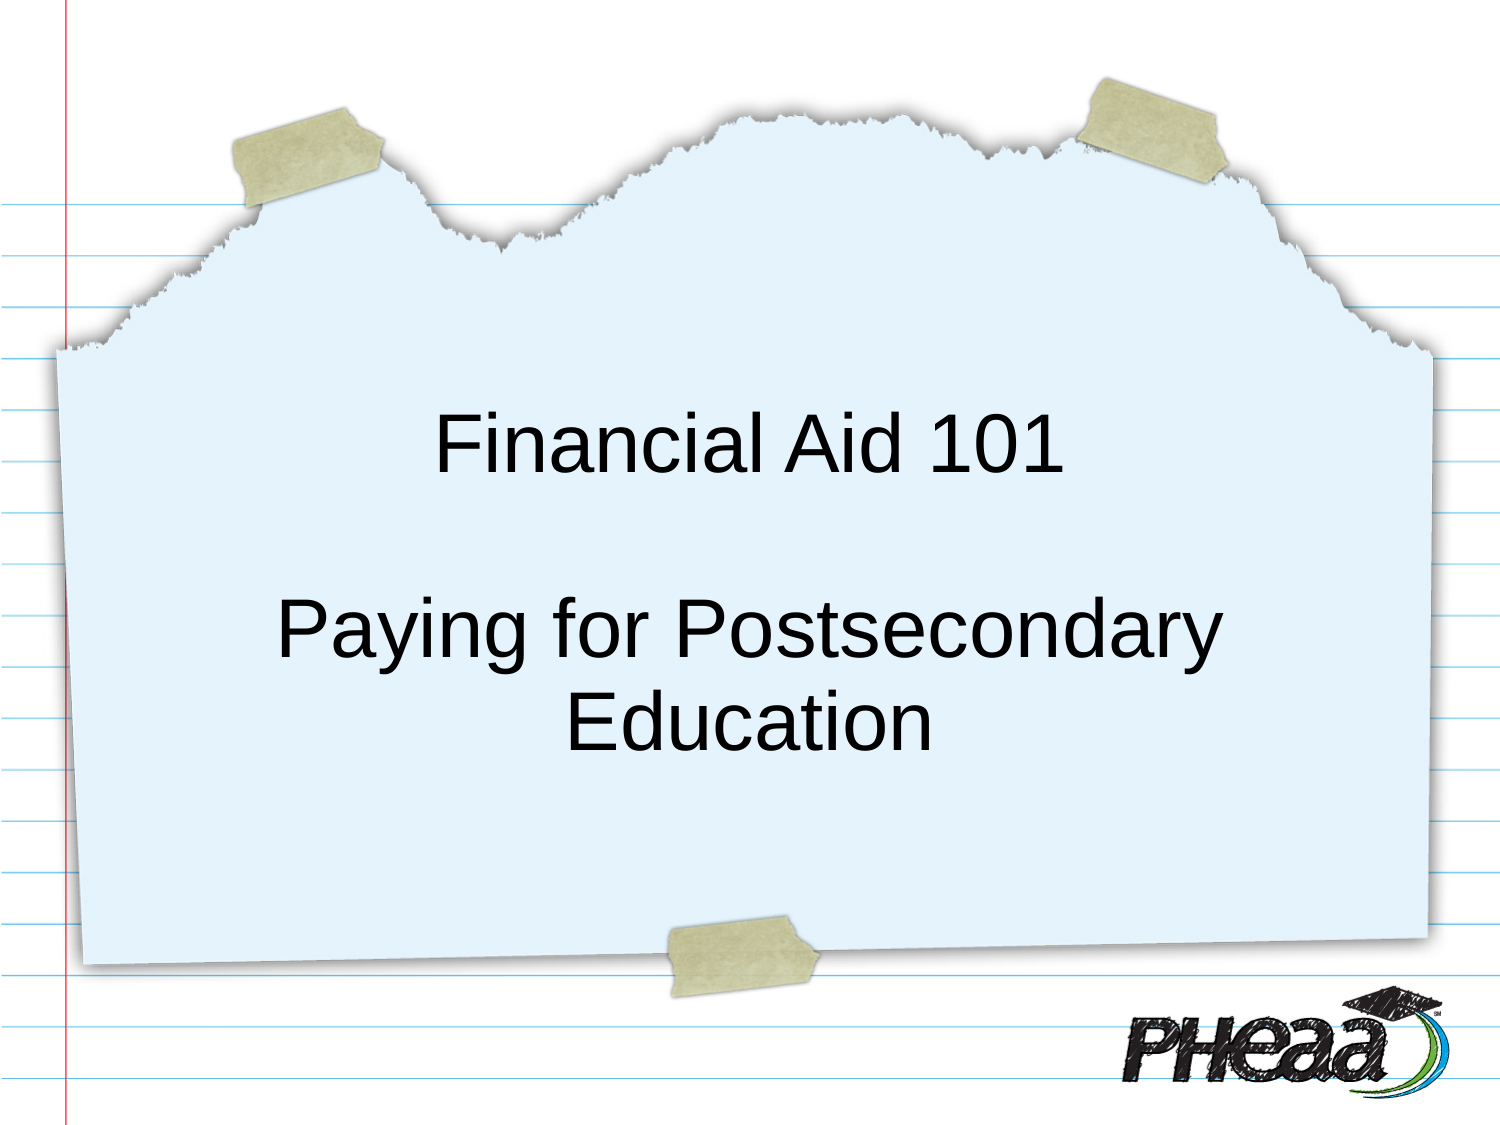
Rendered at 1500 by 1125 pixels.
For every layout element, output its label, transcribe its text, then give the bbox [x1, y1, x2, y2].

subtitle Paying for Postsecondary Education [225, 575, 1275, 863]
title Financial Aid 101 [112, 362, 1388, 604]
picture [0, 0, 1500, 1125]
